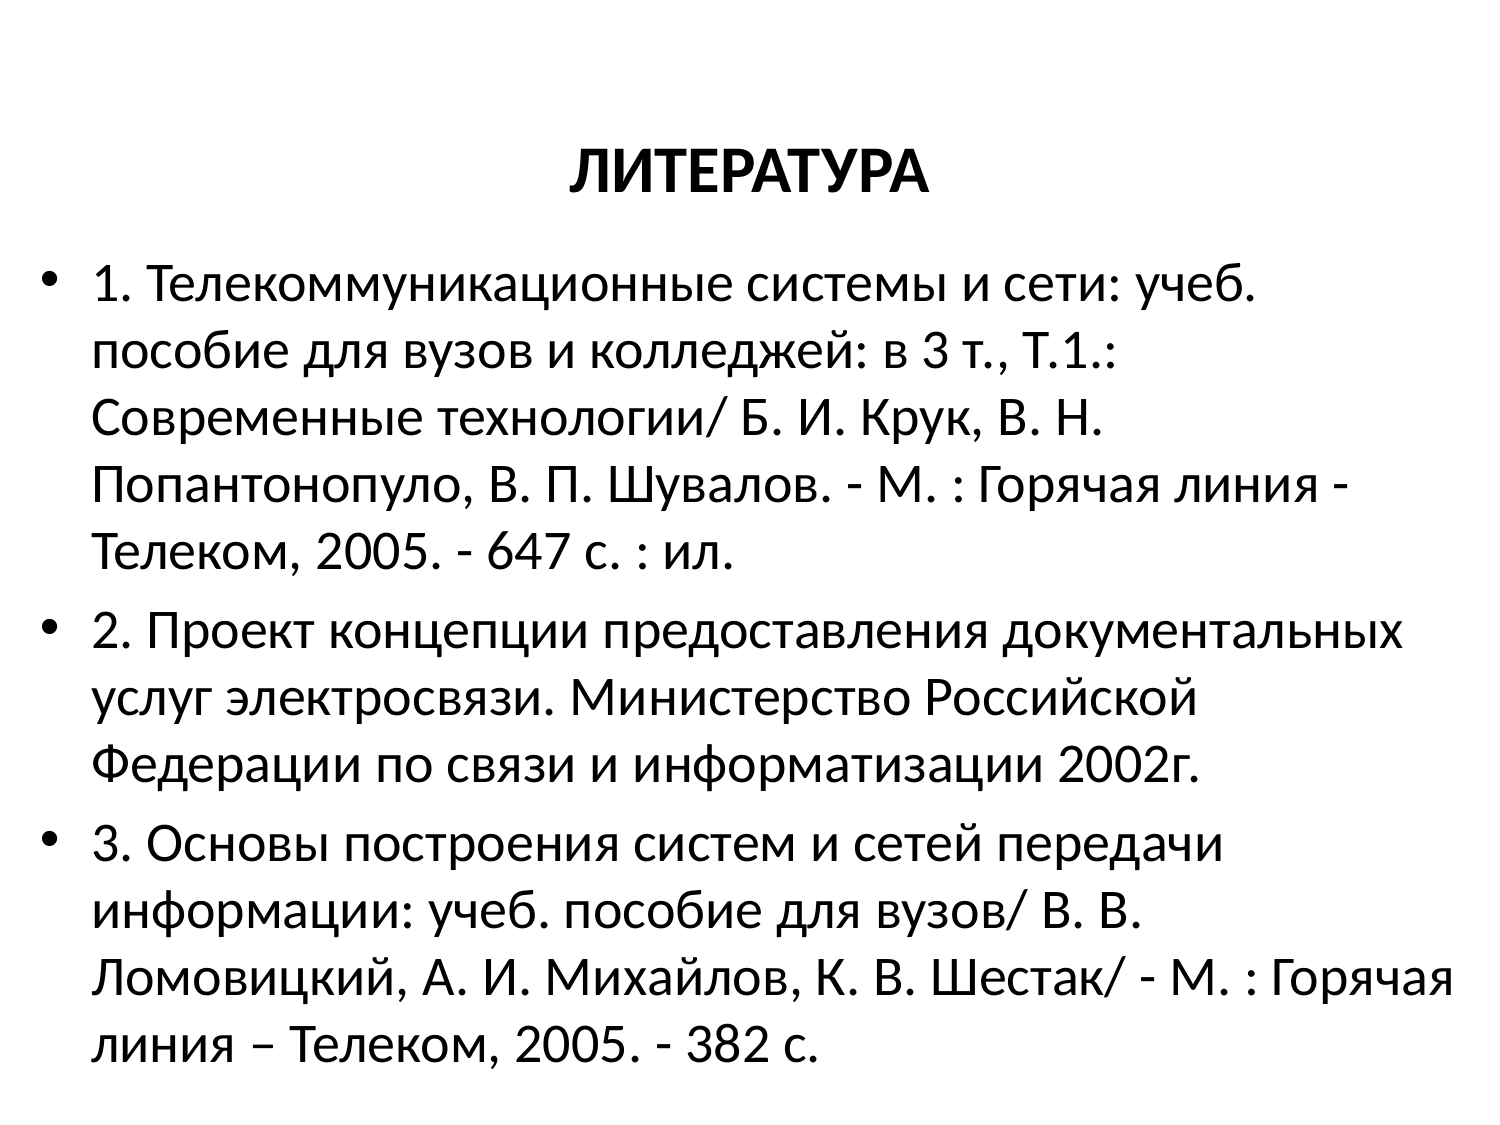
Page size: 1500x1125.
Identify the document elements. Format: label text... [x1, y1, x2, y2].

list 1. Телекоммуникационные системы и сети: учеб. пособие для вузов и колледжей: в 3 т., Т.1.: Современные технологии/ Б. И. Крук, В. Н. Попантонопуло, В. П. Шувалов. - М. : Горячая линия - Телеком, 2005. - 647 с. : ил. 2. Проект концепции предоставления документальных услуг электросвязи. Министерство Российской Федерации по связи и информатизации 2002г. 3. Основы построения систем и сетей передачи информации: учеб. пособие для вузов/ В. В. Ломовицкий, А. И. Михайлов, К. В. Шестак/ - М. : Горячая линия – Телеком, 2005. - 382 с. [24, 237, 1475, 1100]
title ЛИТЕРАТУРА [75, 45, 1425, 237]
